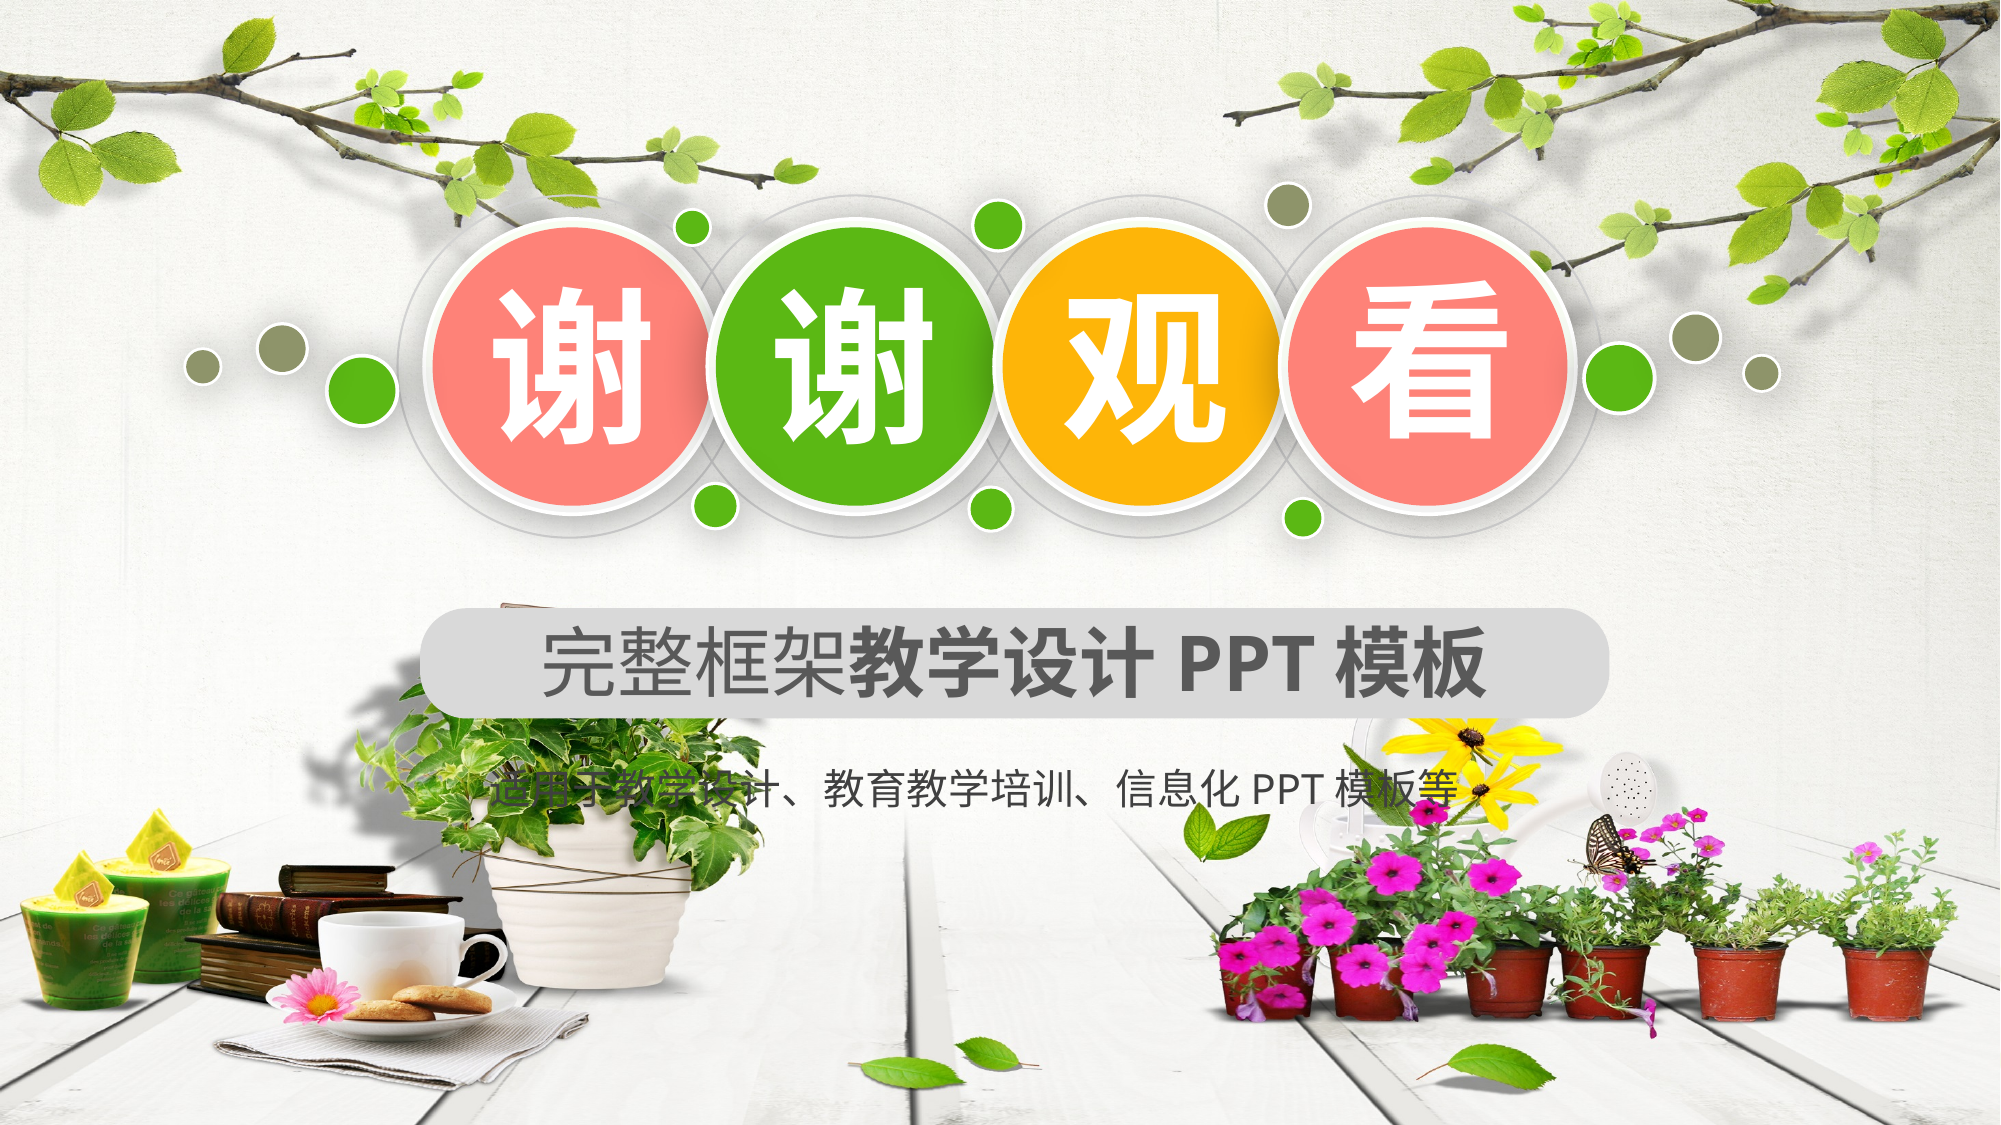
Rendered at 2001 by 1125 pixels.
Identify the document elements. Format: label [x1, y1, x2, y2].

text_box [185, 349, 221, 385]
text_box [424, 218, 707, 515]
text_box [257, 323, 308, 374]
text_box [1670, 313, 1721, 363]
text_box [1283, 498, 1323, 538]
text_box [994, 218, 1279, 515]
picture [0, 0, 2001, 1125]
text_box [707, 218, 994, 515]
text_box [326, 355, 398, 427]
text_box [1279, 218, 1576, 515]
text_box [692, 483, 738, 529]
text_box [1584, 342, 1655, 414]
text_box [1265, 183, 1311, 228]
text_box [972, 200, 1024, 251]
text_box [1743, 355, 1780, 392]
text_box [969, 487, 1013, 531]
text_box [674, 209, 711, 246]
